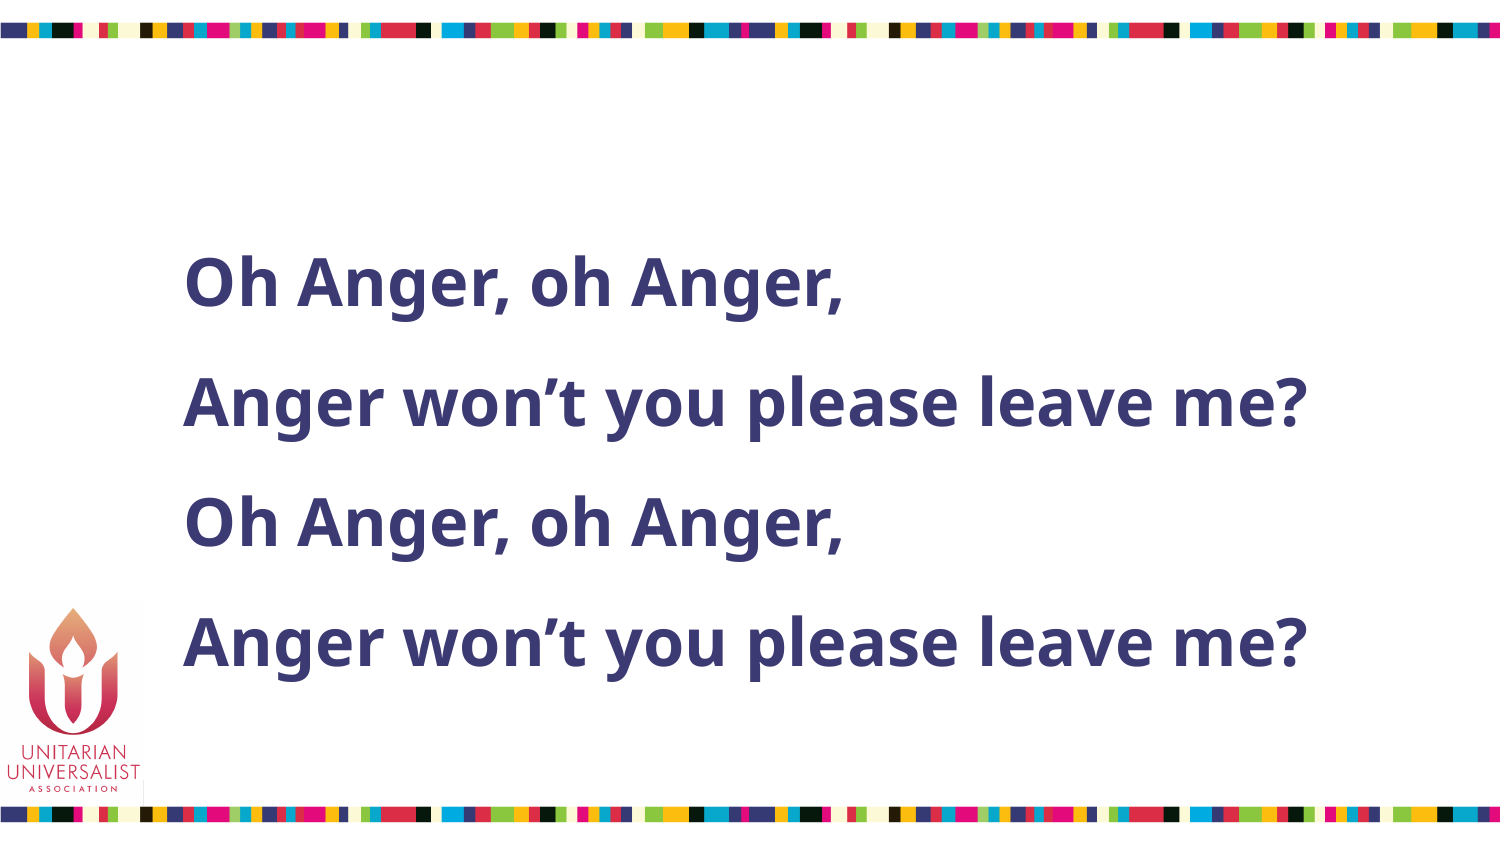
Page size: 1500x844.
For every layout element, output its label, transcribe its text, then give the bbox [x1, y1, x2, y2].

text_box Oh Anger, oh Anger, Anger won’t you please leave me? Oh Anger, oh Anger, Anger won’t you please leave me? [168, 184, 1421, 695]
picture [0, 22, 1500, 40]
picture [0, 600, 1500, 824]
